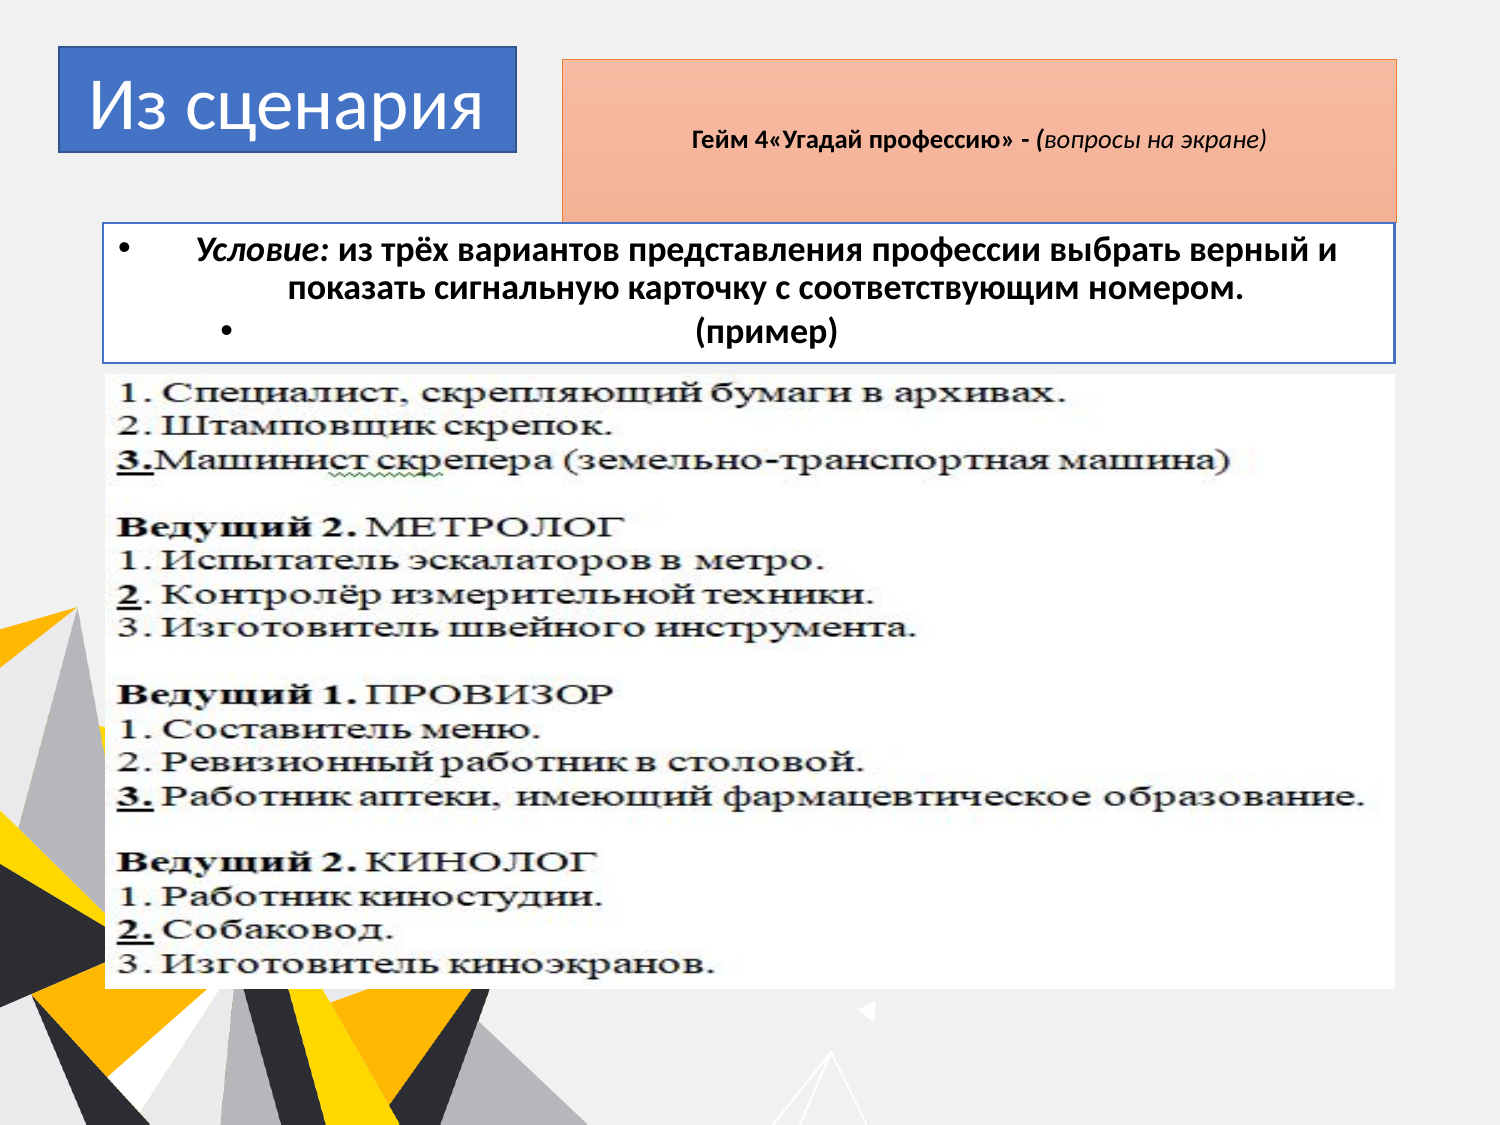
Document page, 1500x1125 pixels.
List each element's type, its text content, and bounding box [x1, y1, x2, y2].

text_box Из сценария [58, 46, 517, 153]
picture [0, 0, 1500, 1125]
title Гейм 4«Угадай профессию» - (вопросы на экране) [562, 59, 1397, 223]
list Условие: из трёх вариантов представления профессии выбрать верный и показать сигнальную карточку с соответствующим номером. (пример) [102, 222, 1396, 364]
